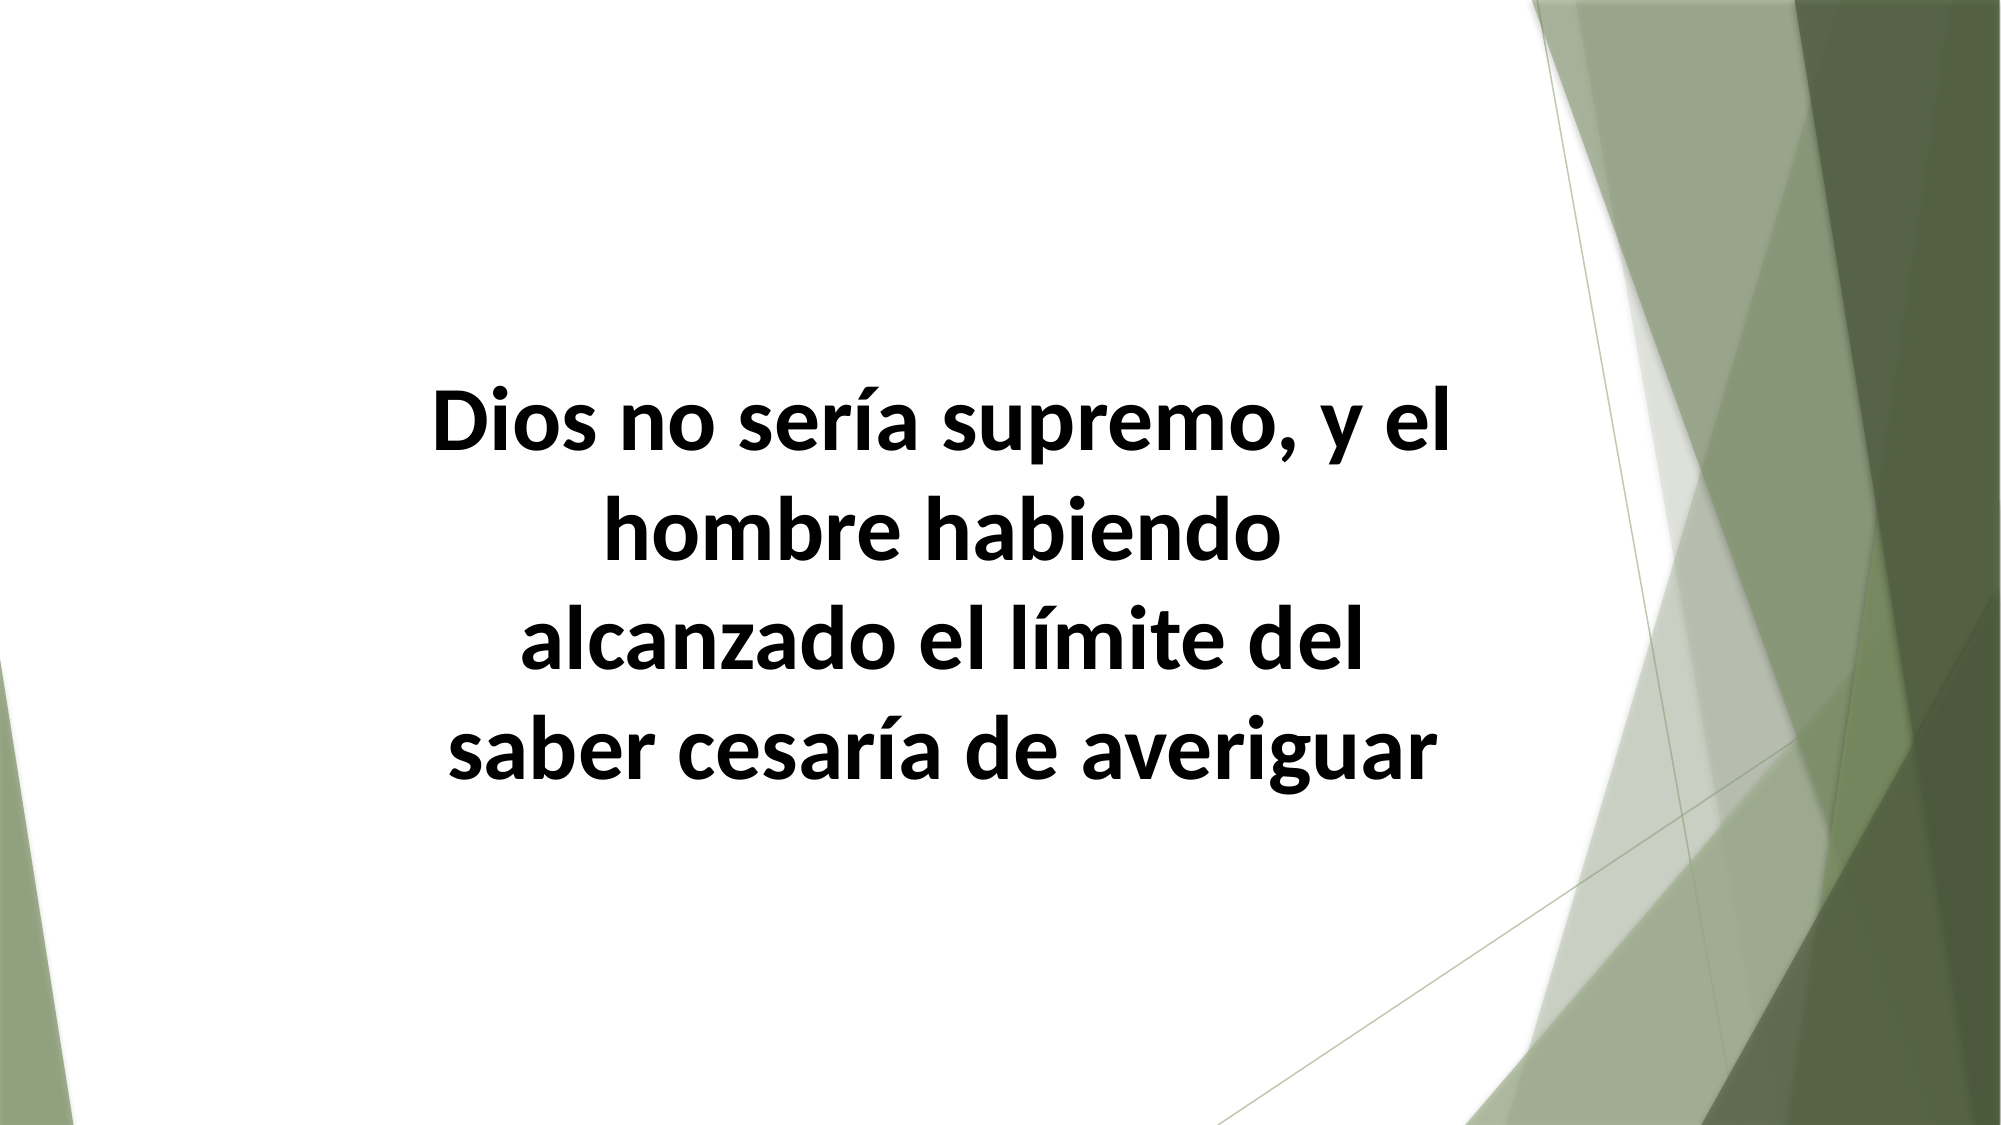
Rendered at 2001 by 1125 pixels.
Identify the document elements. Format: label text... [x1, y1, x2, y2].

text_box Dios no sería supremo, y el hombre habiendo alcanzado el límite del saber cesaría de averiguar [399, 350, 1488, 806]
